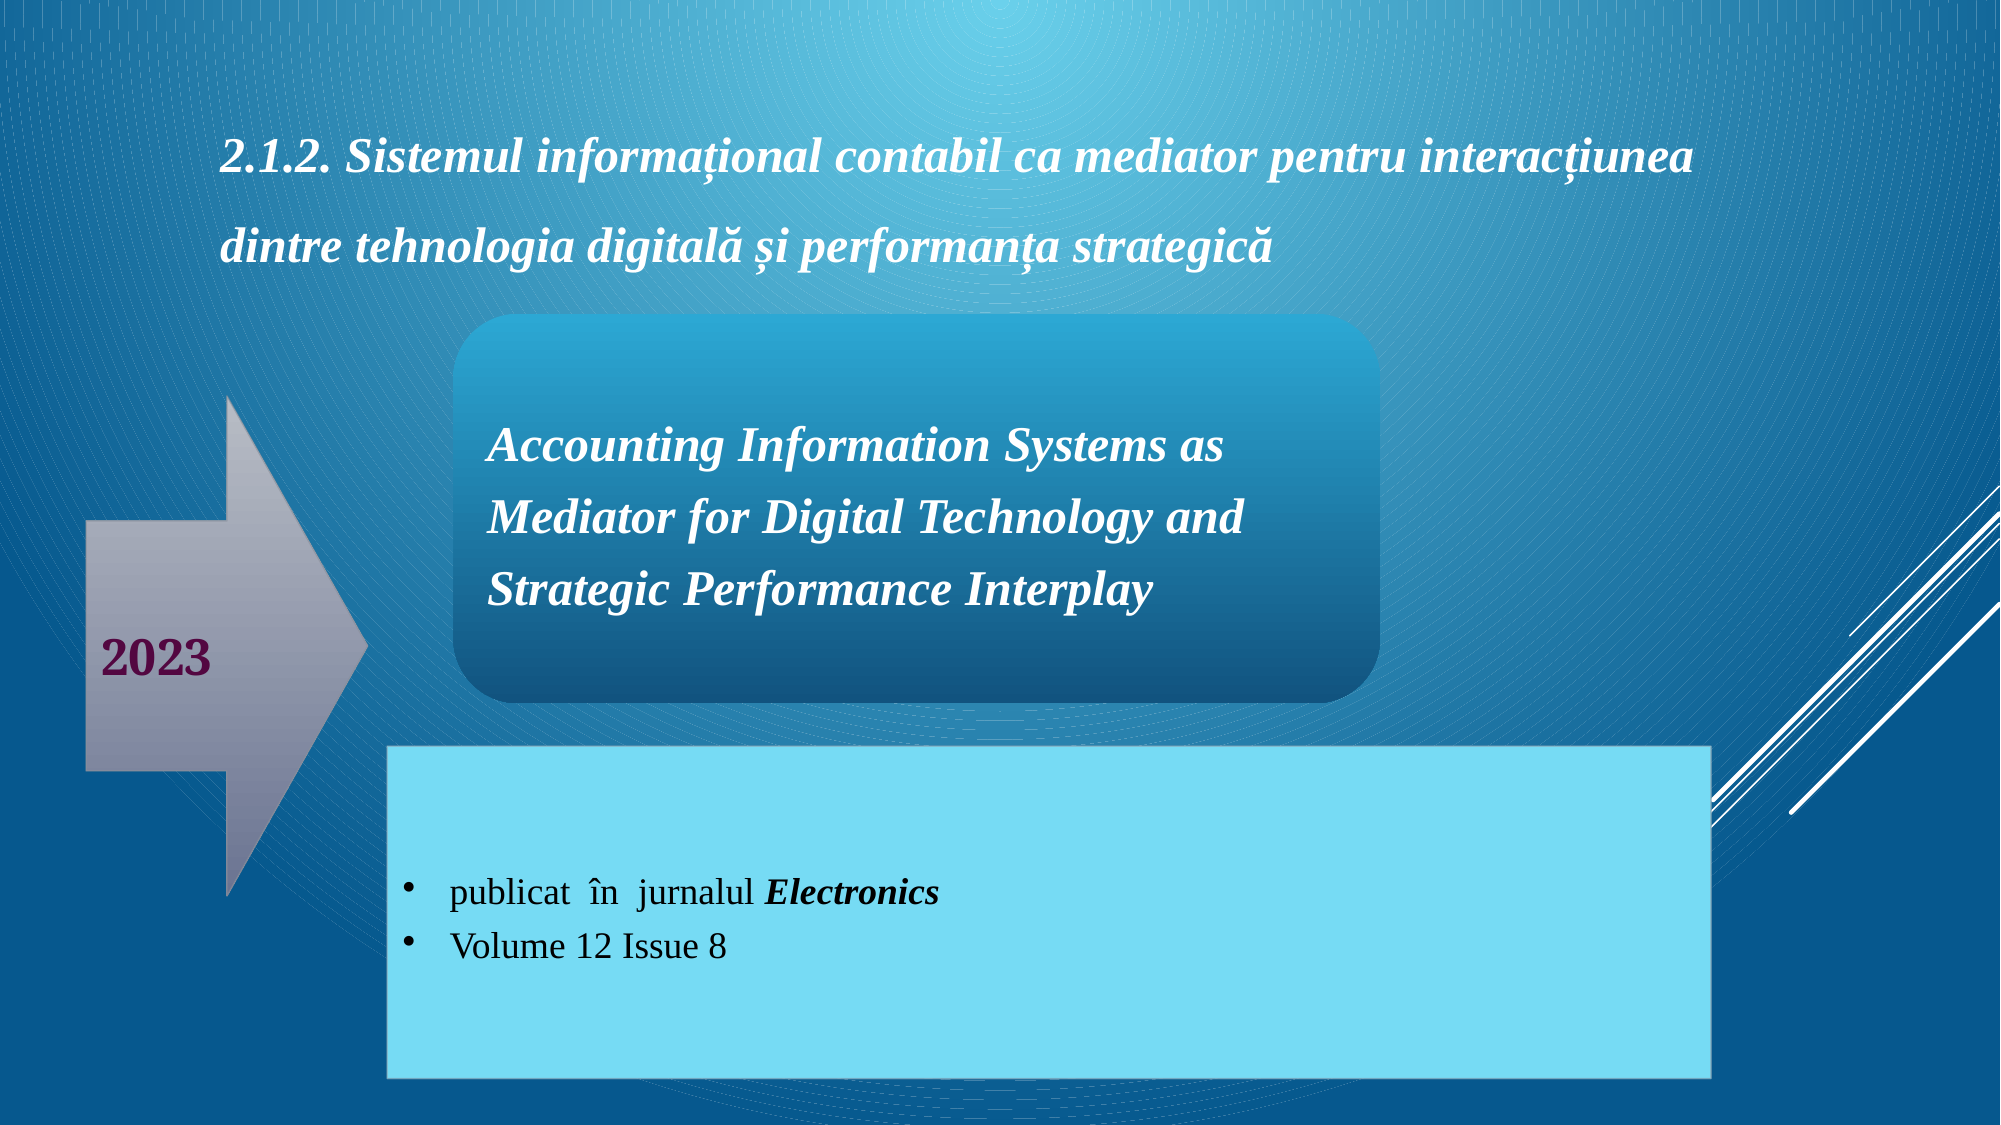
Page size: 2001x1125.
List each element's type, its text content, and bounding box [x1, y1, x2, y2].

text_box 2.1.2. Sistemul informațional contabil ca mediator pentru interacțiunea dintre tehnologia digitală și performanța strategică [206, 85, 1712, 281]
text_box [386, 270, 1712, 1079]
text_box 2023 [85, 395, 369, 897]
